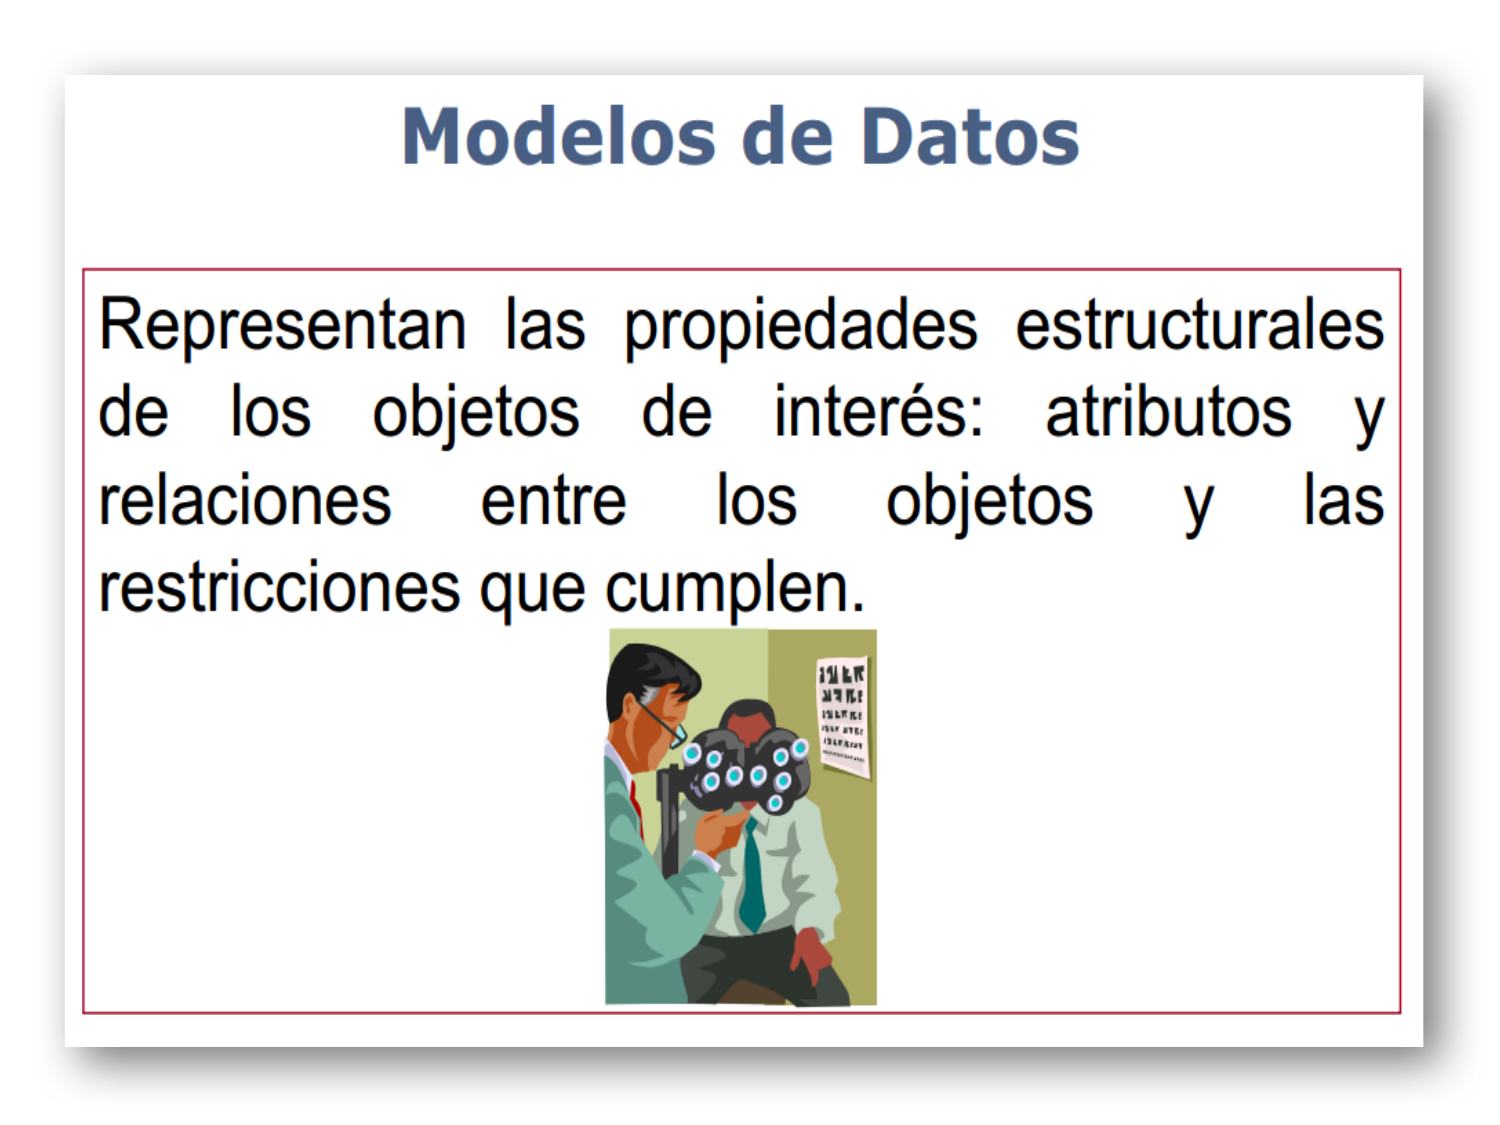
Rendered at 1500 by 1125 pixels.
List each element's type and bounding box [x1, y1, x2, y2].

picture [64, 74, 1424, 1047]
